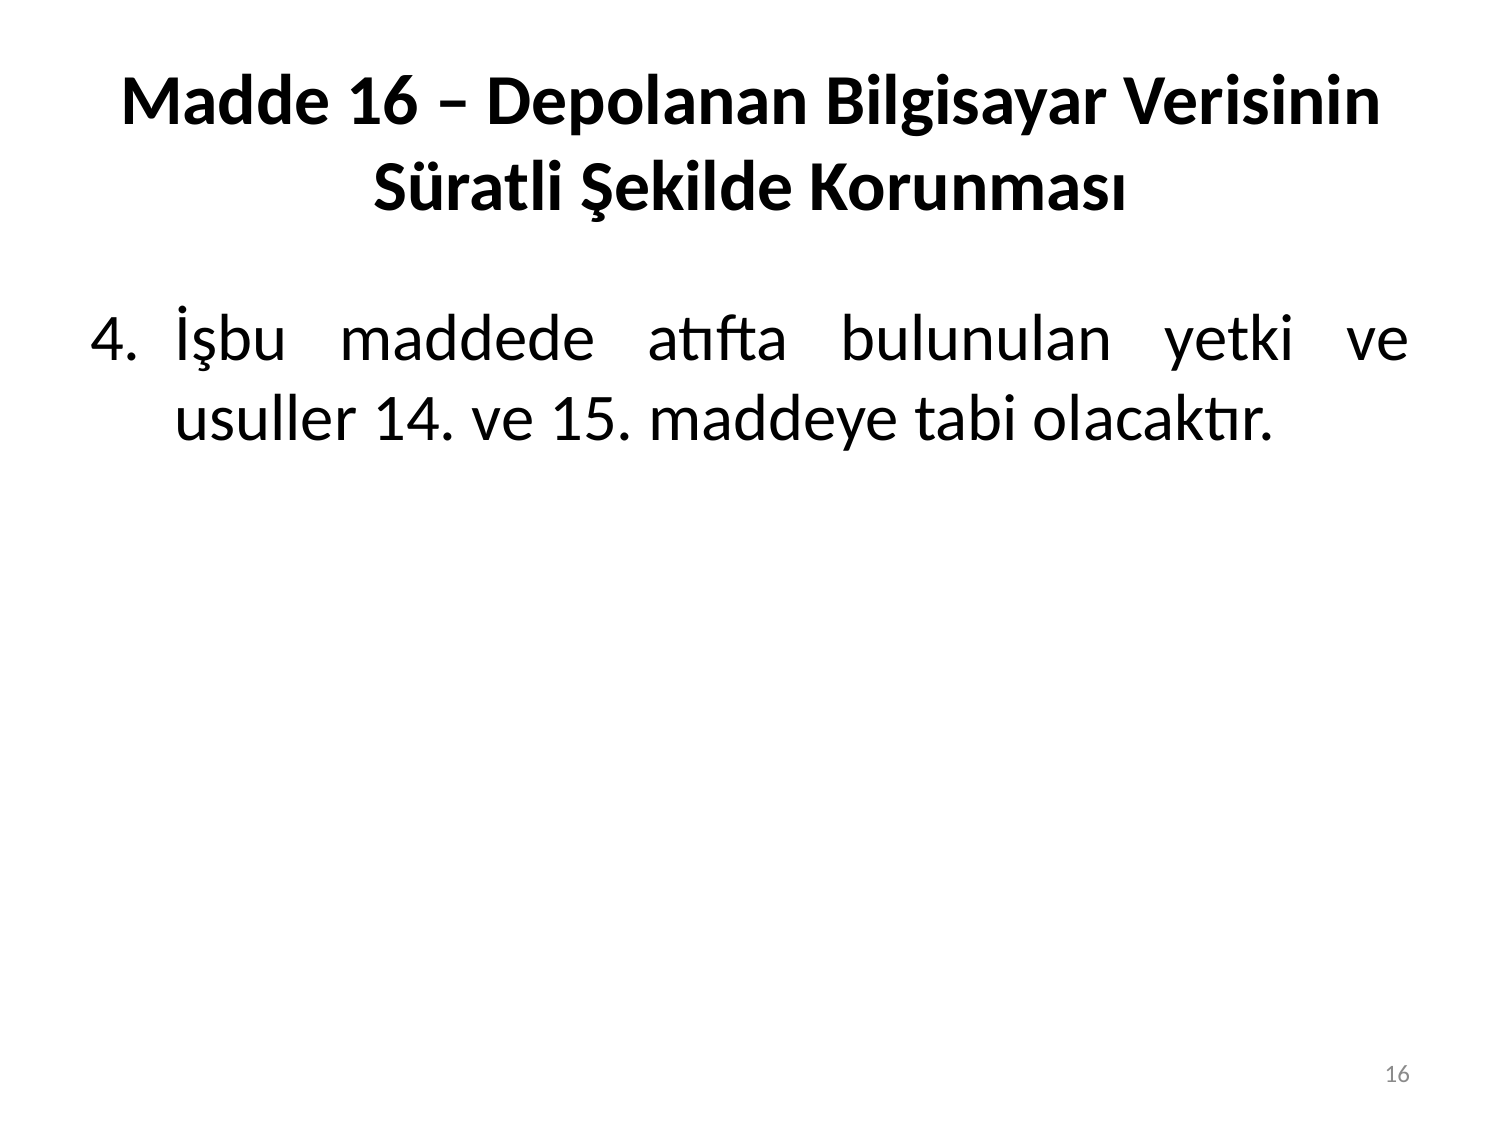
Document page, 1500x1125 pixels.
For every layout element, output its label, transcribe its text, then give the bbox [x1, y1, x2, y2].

list İşbu maddede atıfta bulunulan yetki ve usuller 14. ve 15. maddeye tabi olacaktır. [74, 286, 1426, 1030]
slide_number 16 [1074, 1042, 1425, 1103]
title Madde 16 – Depolanan Bilgisayar Verisinin Süratli Şekilde Korunması [76, 44, 1426, 232]
